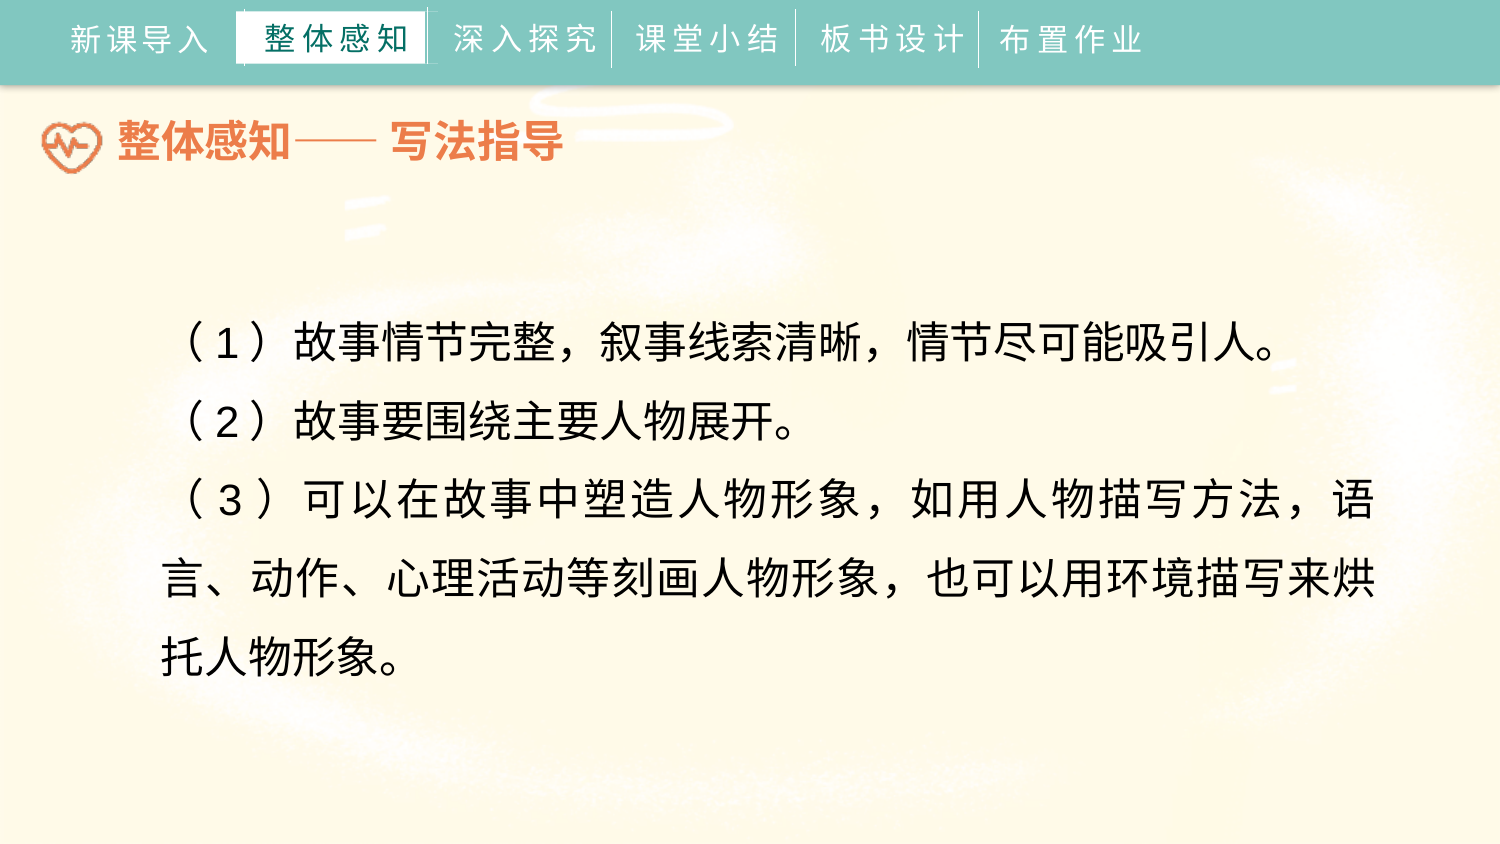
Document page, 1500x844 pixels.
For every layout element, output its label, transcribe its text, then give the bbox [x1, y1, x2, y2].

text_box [0, 0, 1500, 86]
text_box 整体感知—— 写法指导 [107, 114, 1400, 178]
text_box （1）故事情节完整，叙事线索清晰，情节尽可能吸引人。 （2）故事要围绕主要人物展开。 （3）可以在故事中塑造人物形象，如用人物描写方法，语言、动作、心理活动等刻画人物形象，也可以用环境描写来烘托人物形象。 [149, 282, 1388, 688]
picture [36, 113, 107, 183]
